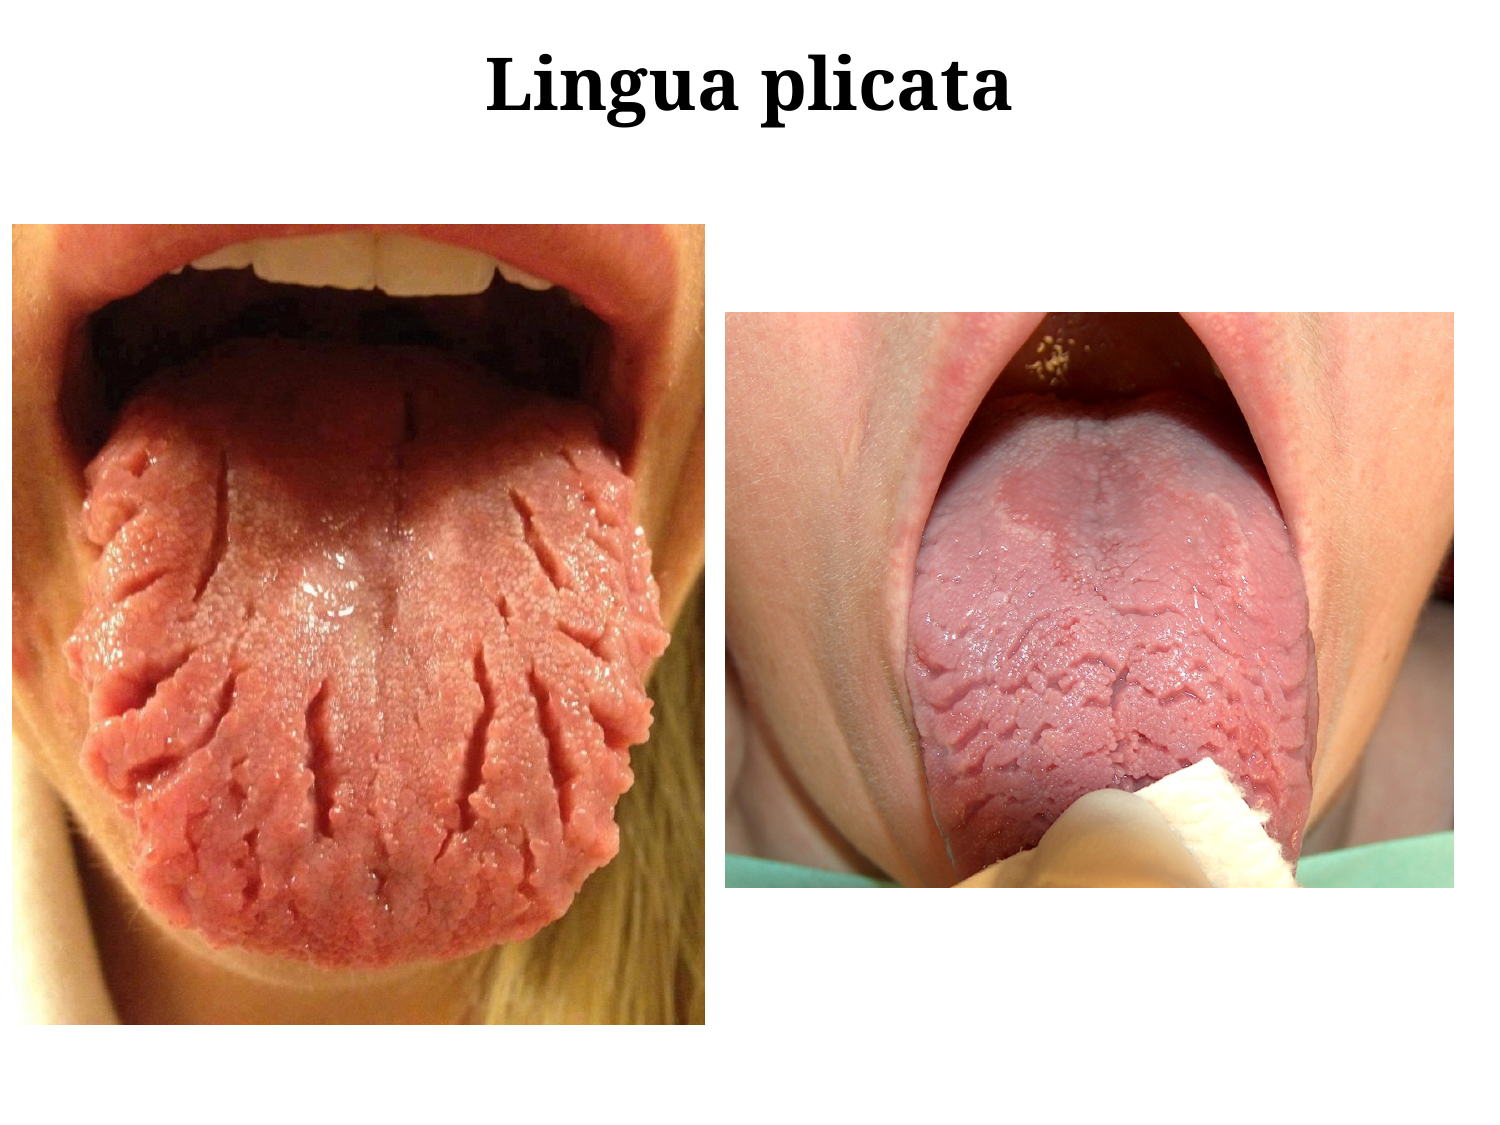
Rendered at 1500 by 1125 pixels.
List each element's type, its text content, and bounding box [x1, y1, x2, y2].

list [12, 224, 705, 1025]
picture [724, 312, 1455, 888]
text_box Lingua plicata [0, 12, 1500, 151]
